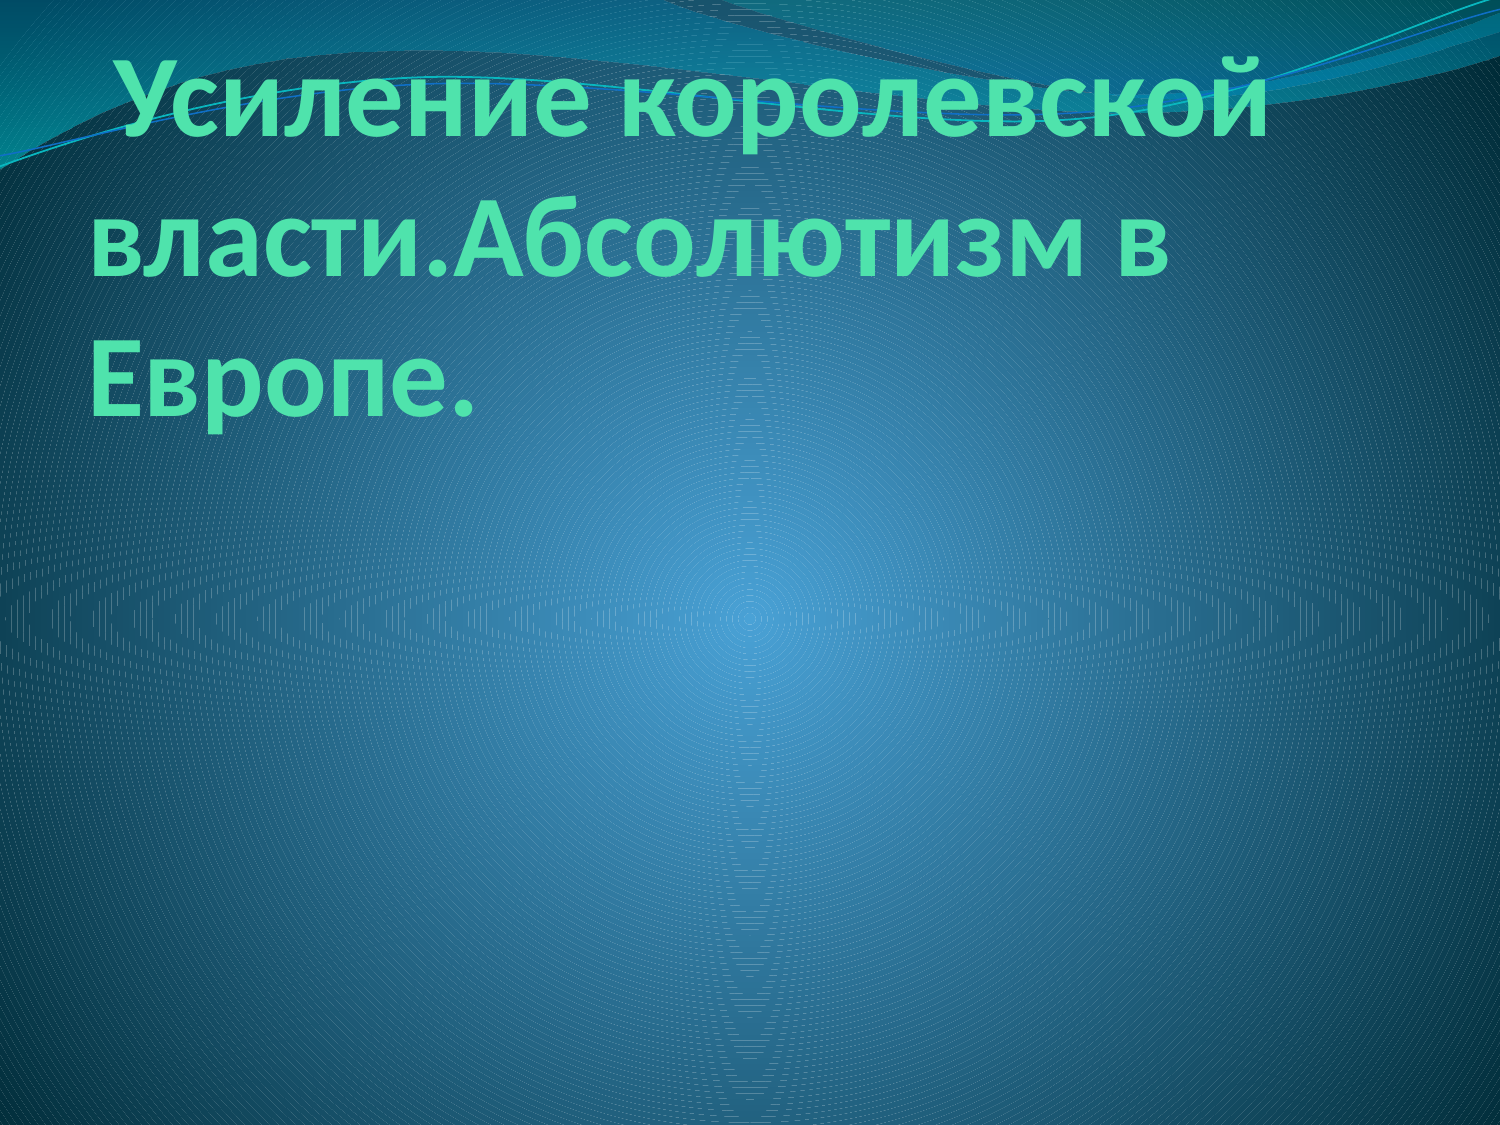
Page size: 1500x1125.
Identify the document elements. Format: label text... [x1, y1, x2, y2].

title Усиление королевской власти.Абсолютизм в Европе. [86, 35, 1362, 440]
slide_number [1042, 832, 1393, 998]
